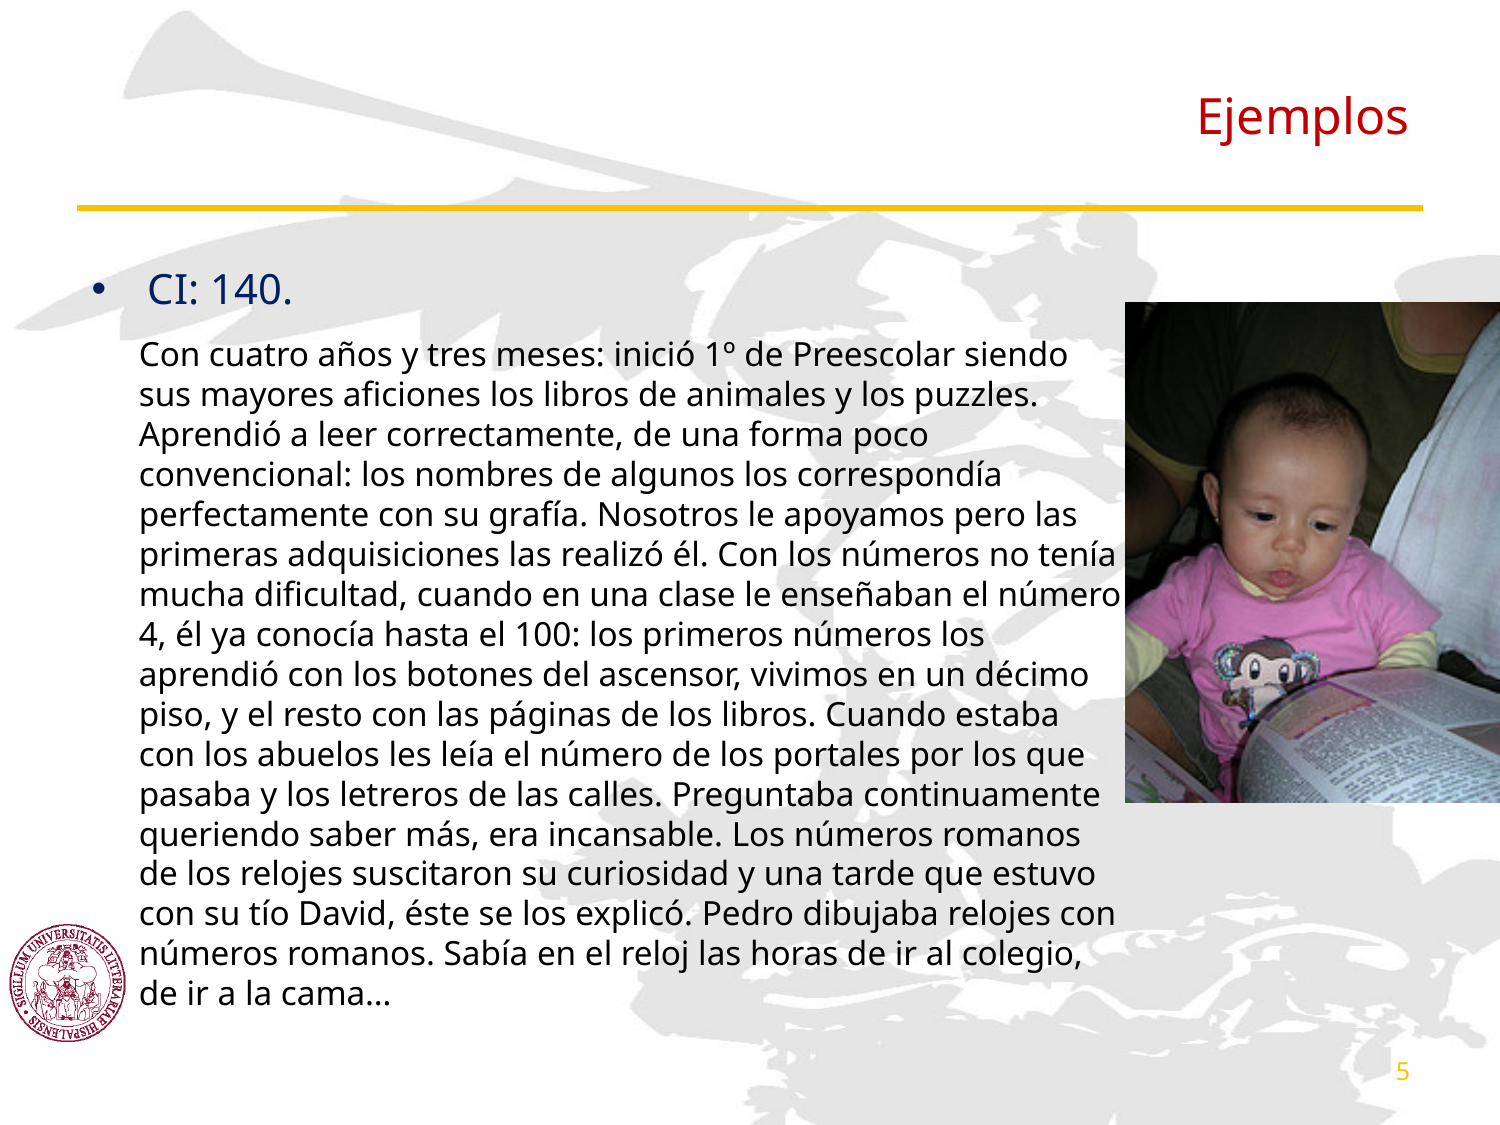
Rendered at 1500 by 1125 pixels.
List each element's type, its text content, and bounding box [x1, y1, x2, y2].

title Ejemplos [75, 45, 1425, 185]
text_box Con cuatro años y tres meses: inició 1º de Preescolar siendo sus mayores aficiones los libros de animales y los puzzles. Aprendió a leer correctamente, de una forma poco convencional: los nombres de algunos los correspondía perfectamente con su grafía. Nosotros le apoyamos pero las primeras adquisiciones las realizó él. Con los números no tenía mucha dificultad, cuando en una clase le enseñaban el número 4, él ya conocía hasta el 100: los primeros números los aprendió con los botones del ascensor, vivimos en un décimo piso, y el resto con las páginas de los libros. Cuando estaba con los abuelos les leía el número de los portales por los que pasaba y los letreros de las calles. Preguntaba continuamente queriendo saber más, era incansable. Los números romanos de los relojes suscitaron su curiosidad y una tarde que estuvo con su tío David, éste se los explicó. Pedro dibujaba relojes con números romanos. Sabía en el reloj las horas de ir al colegio, de ir a la cama… [123, 326, 1140, 1020]
list CI: 140. [76, 255, 1427, 998]
picture [0, 0, 1500, 1125]
slide_number 5 [1074, 1042, 1425, 1103]
